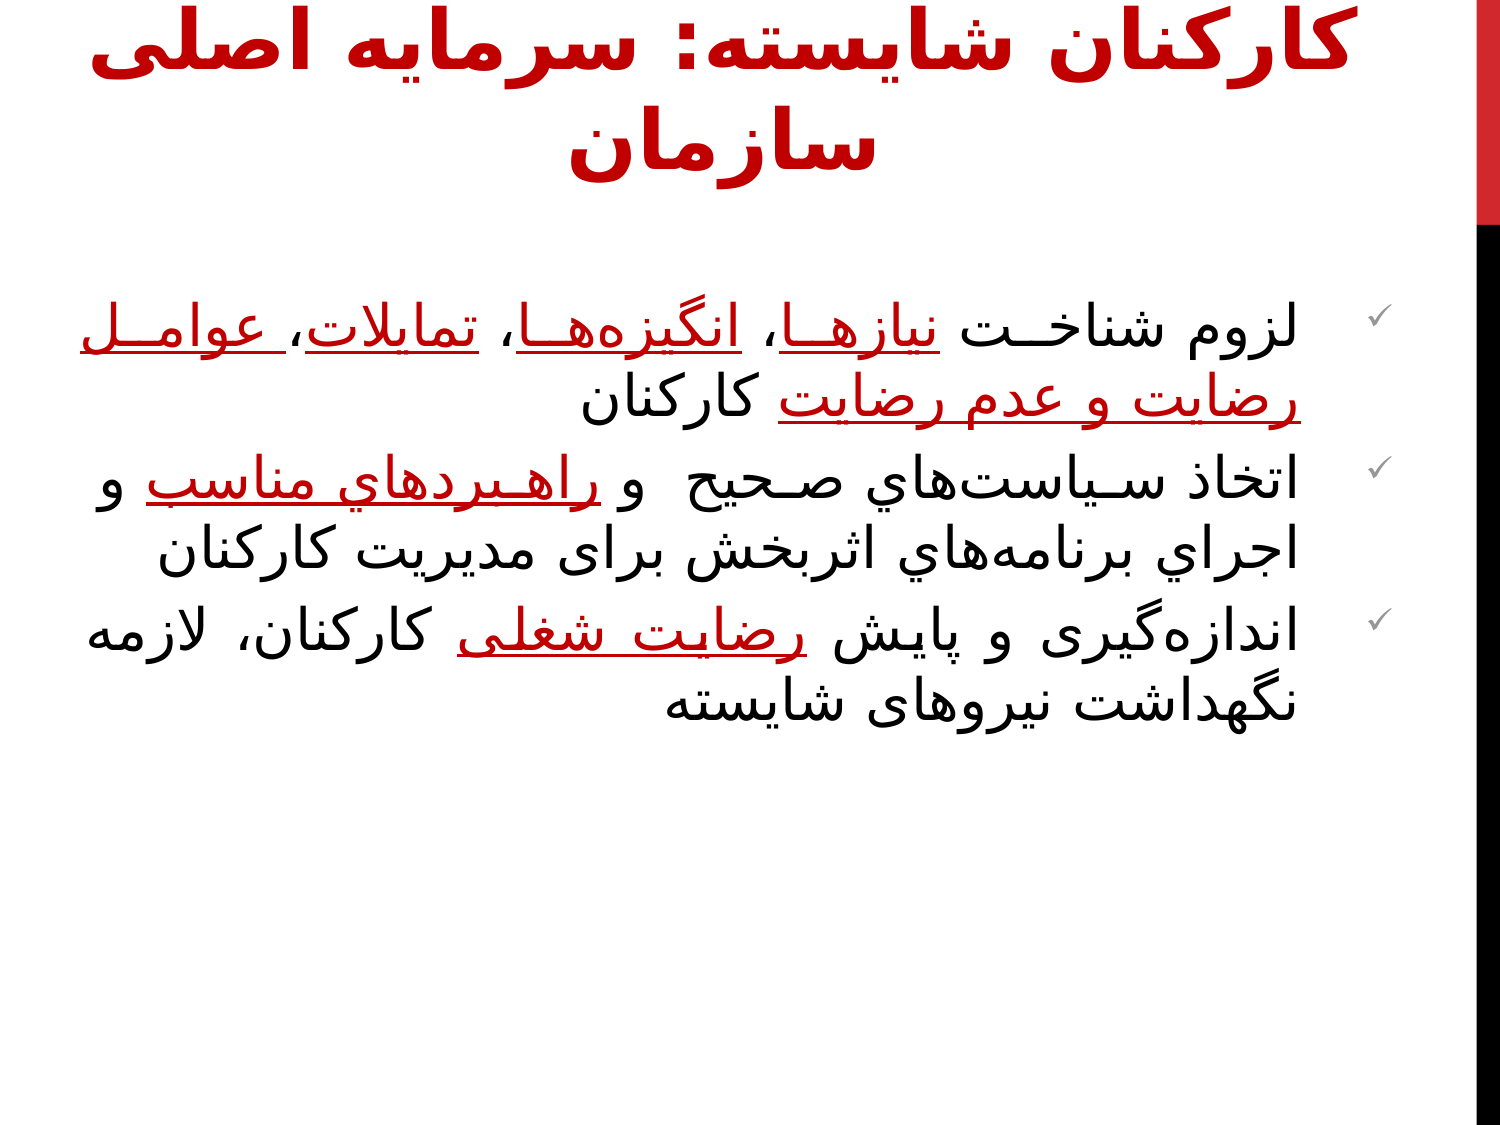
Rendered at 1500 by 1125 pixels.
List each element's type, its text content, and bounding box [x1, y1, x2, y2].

text_box کارکنان شایسته: سرمایه اصلی سازمان [59, 30, 1388, 194]
text_box لزوم شناخت نيازها، انگيزه‌ها، تمايلات، عوامل رضايت و عدم رضايت کارکنان اتخاذ سياست‌هاي صحيح و راهبردهاي مناسب و اجراي برنامه‌هاي اثربخش برای مدیریت کارکنان اندازه‌گیری و پایش رضایت شغلی کارکنان، لازمه نگهداشت نیروهای شایسته [64, 281, 1447, 926]
